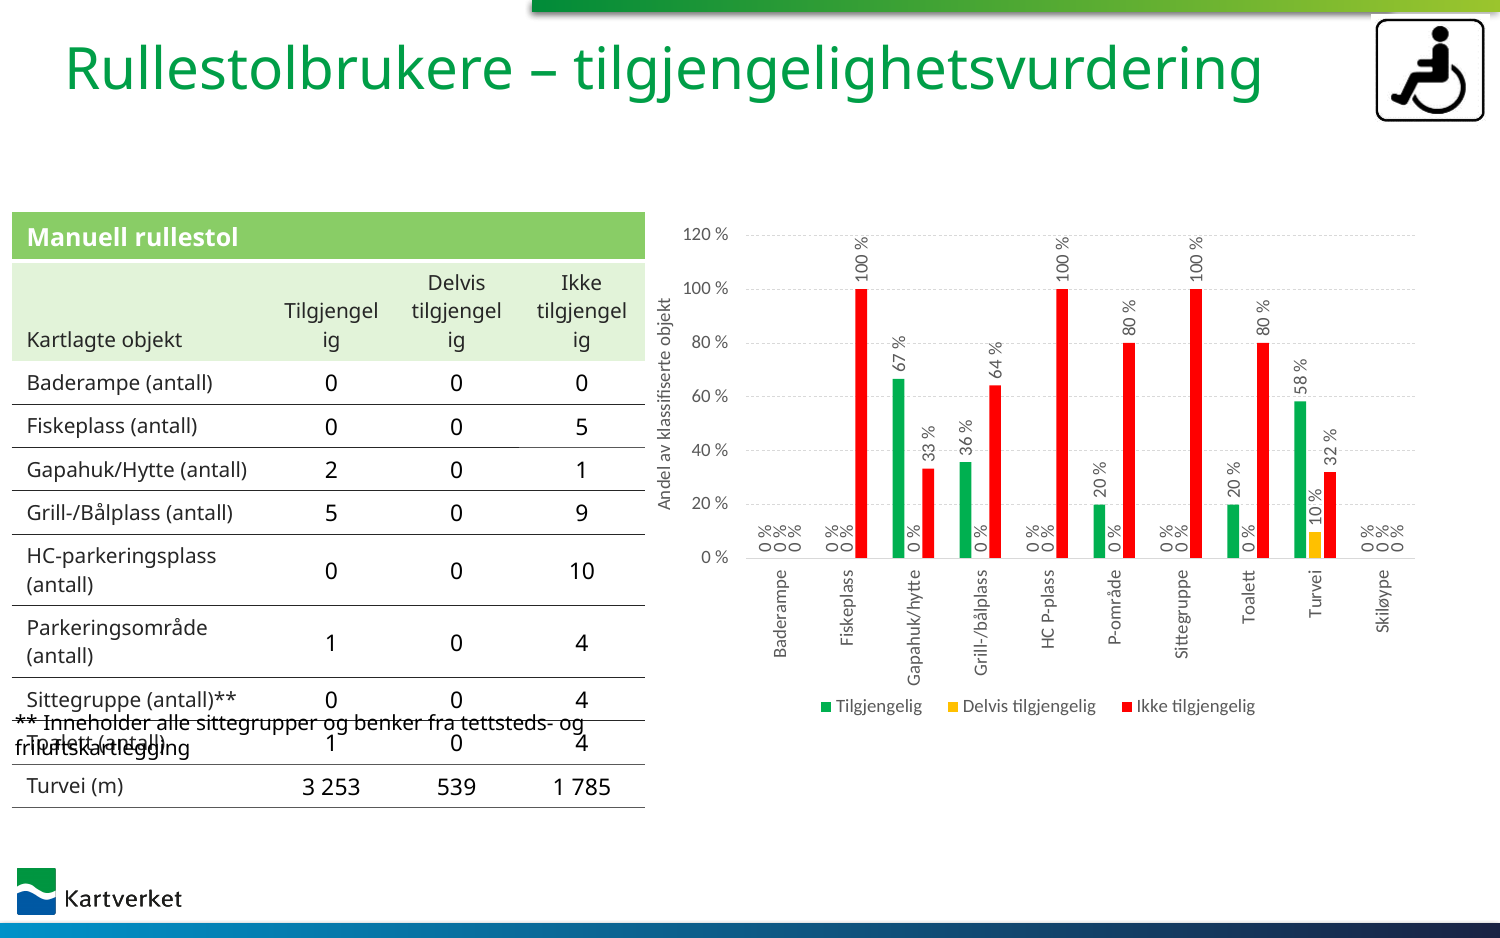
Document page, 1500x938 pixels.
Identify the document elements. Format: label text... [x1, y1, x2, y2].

table_cell 1 [519, 448, 638, 490]
table_cell Baderampe (antall) [12, 361, 269, 404]
table_cell Kartlagte objekt [12, 263, 269, 361]
table_cell 0 [394, 491, 519, 534]
table_cell 0 [394, 535, 519, 605]
table_cell Sittegruppe (antall)** [12, 678, 269, 702]
picture [1371, 13, 1491, 127]
table_cell Fiskeplass (antall) [12, 405, 269, 447]
text_box Rullestolbrukere – tilgjengelighetsvurdering [49, 12, 1372, 109]
table_cell 0 [394, 361, 519, 404]
table_cell Ikke tilgjengelig [519, 263, 638, 361]
table_cell Grill-/Bålplass (antall) [12, 491, 269, 534]
table_cell 539 [394, 768, 519, 807]
table_cell 0 [269, 405, 394, 447]
table_cell 9 [519, 491, 638, 534]
table_cell Tilgjengelig [269, 263, 394, 361]
table_cell 5 [269, 491, 394, 534]
table_cell Parkeringsområde (antall) [12, 606, 269, 677]
table_header Manuell rullestol [12, 212, 645, 259]
table_cell 0 [519, 361, 638, 404]
table_cell 0 [269, 361, 394, 404]
table_cell 0 [394, 448, 519, 490]
table_cell HC-parkeringsplass (antall) [12, 535, 269, 605]
table_cell 0 [394, 606, 519, 677]
table_cell 0 [394, 405, 519, 447]
picture [643, 218, 1427, 728]
table_cell 0 [269, 678, 394, 702]
table_cell 10 [519, 535, 638, 605]
table_cell 3 253 [269, 768, 394, 807]
table_cell 4 [519, 606, 638, 677]
text_box ** Inneholder alle sittegrupper og benker fra tettsteds- og friluftskartlegging [0, 702, 745, 768]
table_cell 2 [269, 448, 394, 490]
table_cell Delvis tilgjengelig [394, 263, 519, 361]
table_cell 5 [519, 405, 638, 447]
table_cell 0 [394, 678, 519, 702]
table_cell 4 [519, 678, 638, 702]
table_cell Turvei (m) [12, 768, 269, 807]
table_cell 0 [269, 535, 394, 605]
table_cell 1 785 [519, 768, 645, 807]
table_cell 1 [269, 606, 394, 677]
table_cell Gapahuk/Hytte (antall) [12, 448, 269, 490]
